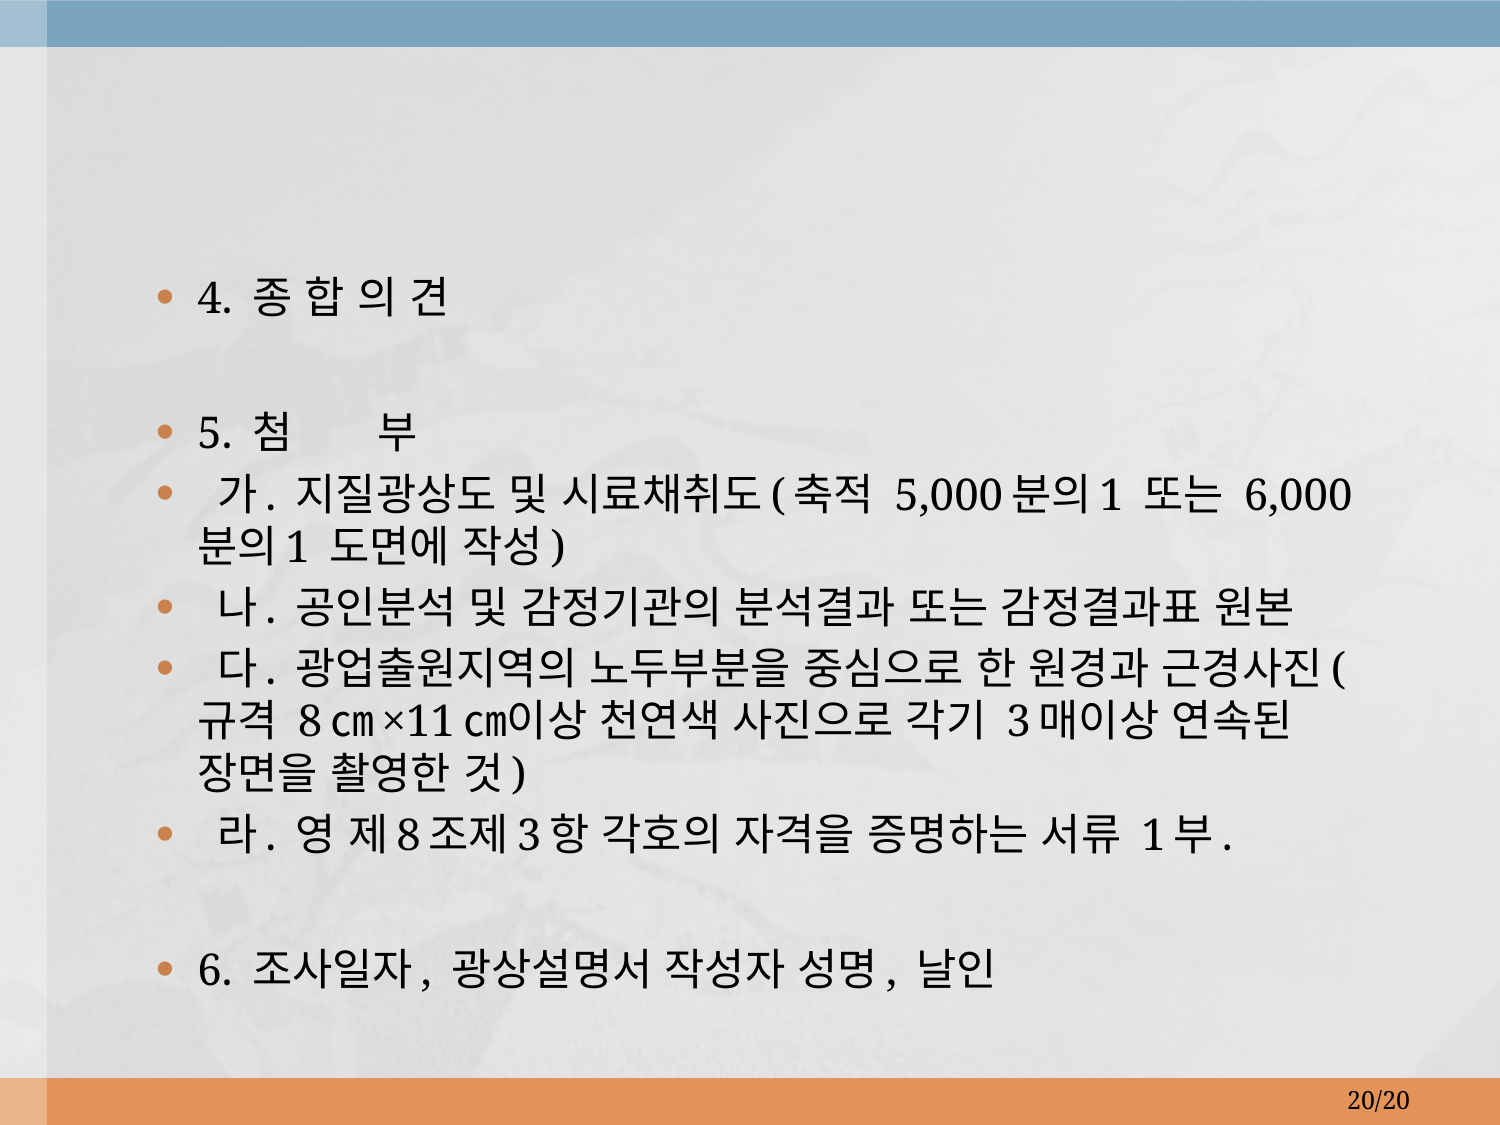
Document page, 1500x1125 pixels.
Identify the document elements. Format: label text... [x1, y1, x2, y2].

slide_number 20 [1074, 1078, 1425, 1125]
list 4. 종 합 의 견 5. 첨 부 가. 지질광상도 및 시료채취도(축적 5,000분의1 또는 6,000분의1 도면에 작성) 나. 공인분석 및 감정기관의 분석결과 또는 감정결과표 원본 다. 광업출원지역의 노두부분을 중심으로 한 원경과 근경사진(규격 8㎝×11㎝이상 천연색 사진으로 각기 3매이상 연속된 장면을 촬영한 것) 라. 영 제8조제3항 각호의 자격을 증명하는 서류 1부. 6. 조사일자, 광상설명서 작성자 성명, 날인 [75, 262, 1425, 1005]
